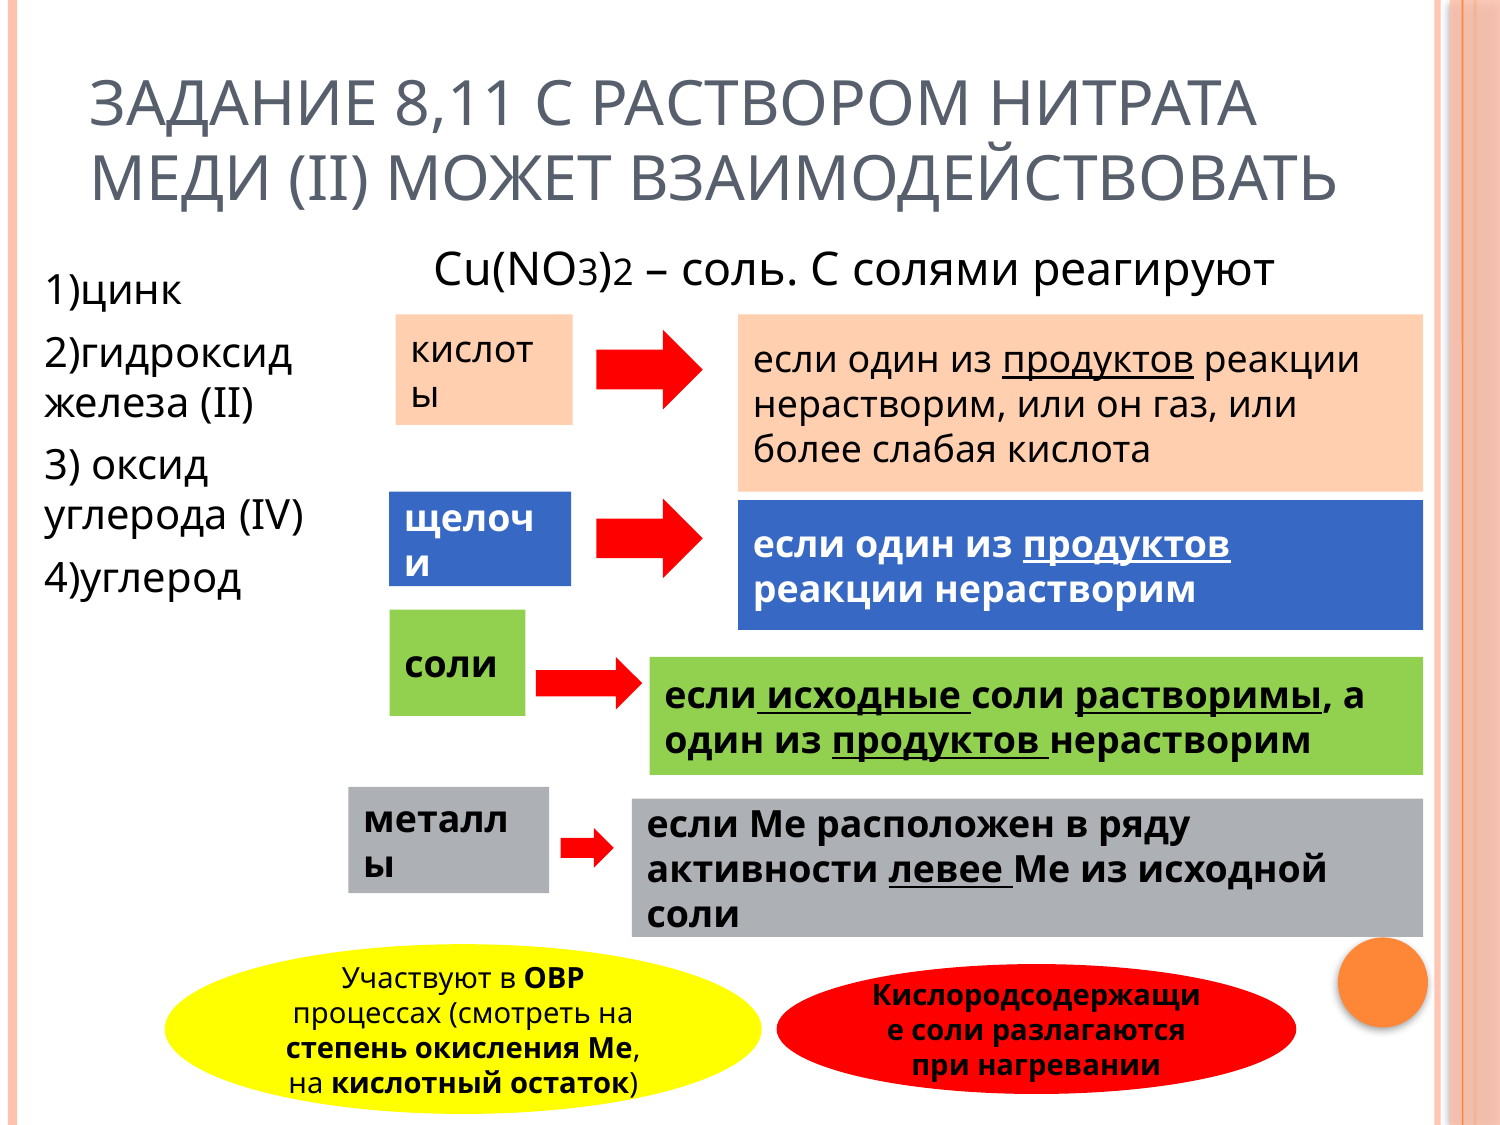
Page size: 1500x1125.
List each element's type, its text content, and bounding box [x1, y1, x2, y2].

text_box если Ме расположен в ряду активности левее Ме из исходной соли [630, 797, 1425, 939]
text_box если один из продуктов реакции нерастворим [736, 498, 1425, 632]
text_box [533, 655, 645, 712]
text_box если один из продуктов реакции нерастворим, или он газ, или более слабая кислота [736, 312, 1425, 494]
text_box Кислородсодержащие соли разлагаются при нагревании [774, 961, 1299, 1097]
text_box металлы [346, 785, 551, 895]
text_box Участвуют в ОВР процессах (смотреть на степень окисления Ме, на кислотный остаток) [162, 942, 764, 1117]
list Cu(NO3)2 – соль. С солями реагируют [419, 231, 1388, 303]
text_box щелочи [387, 489, 573, 588]
text_box кислоты [393, 312, 575, 427]
text_box [594, 327, 705, 412]
text_box соли [387, 608, 528, 718]
list 1)цинк 2)гидроксид железа (II) 3) оксид углерода (IV) 4)углерод [29, 255, 337, 776]
text_box [558, 826, 616, 870]
text_box если исходные соли растворимы, а один из продуктов нерастворим [648, 655, 1425, 777]
title Задание 8,11 С раствором нитрата меди (II) может взаимодействовать [75, 45, 1436, 220]
text_box [594, 496, 705, 581]
